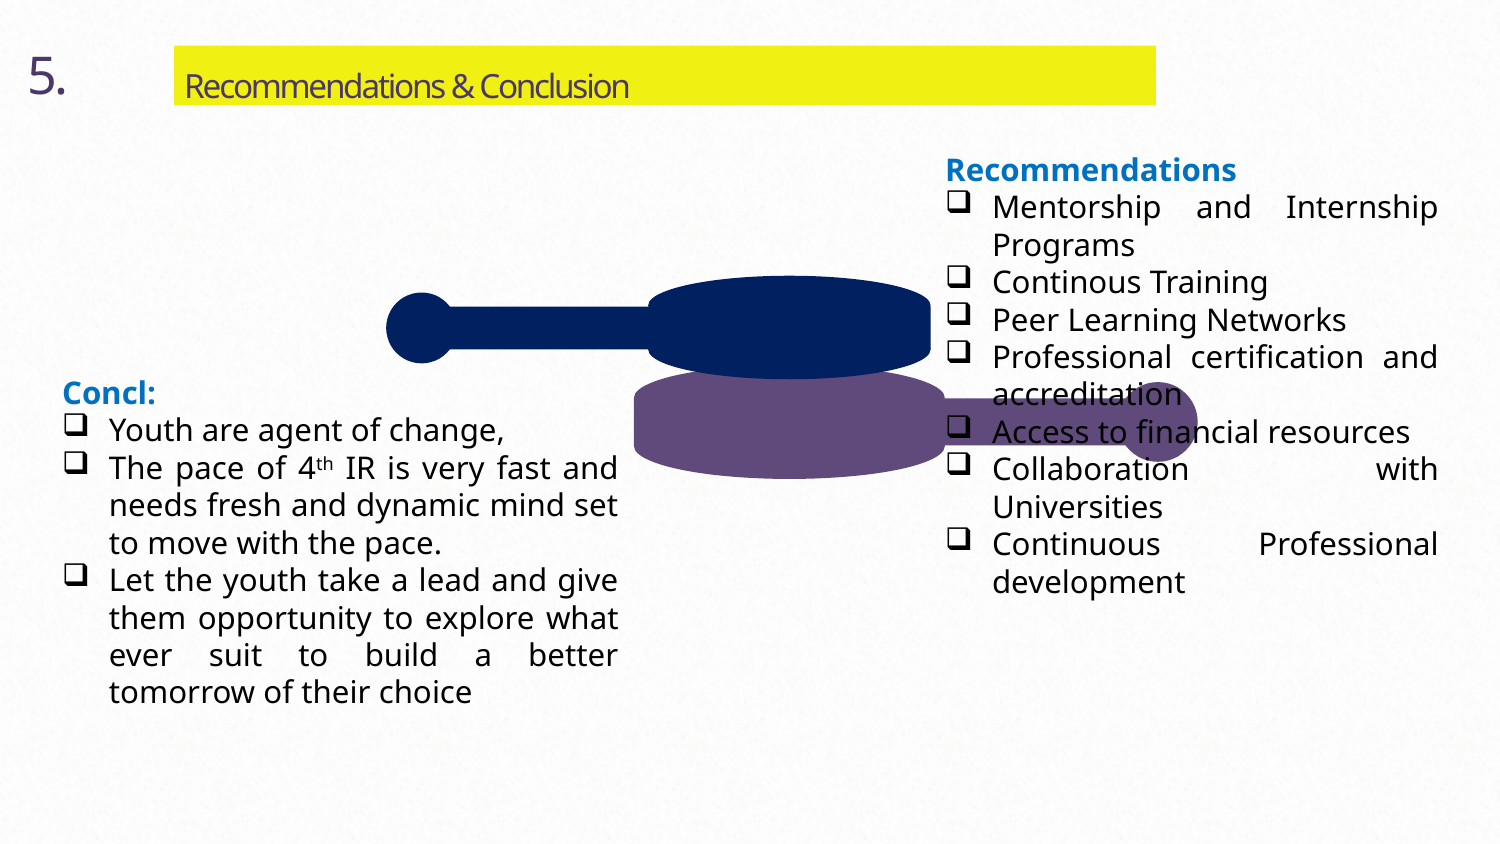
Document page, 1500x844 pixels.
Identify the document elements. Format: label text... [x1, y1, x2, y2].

text_box [384, 290, 460, 365]
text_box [647, 275, 931, 380]
text_box Concl: Youth are agent of change, The pace of 4th IR is very fast and needs fresh and dynamic mind set to move with the pace. Let the youth take a lead and give them opportunity to explore what ever suit to build a better tomorrow of their choice [47, 365, 634, 718]
text_box Recommendations & Conclusion [174, 45, 1156, 106]
text_box Recommendations Mentorship and Internship Programs Continous Training Peer Learning Networks Professional certification and accreditation Access to financial resources Collaboration with Universities Continuous Professional development [930, 142, 1455, 607]
text_box [452, 304, 642, 351]
text_box 5. [24, 39, 100, 105]
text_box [633, 364, 946, 480]
